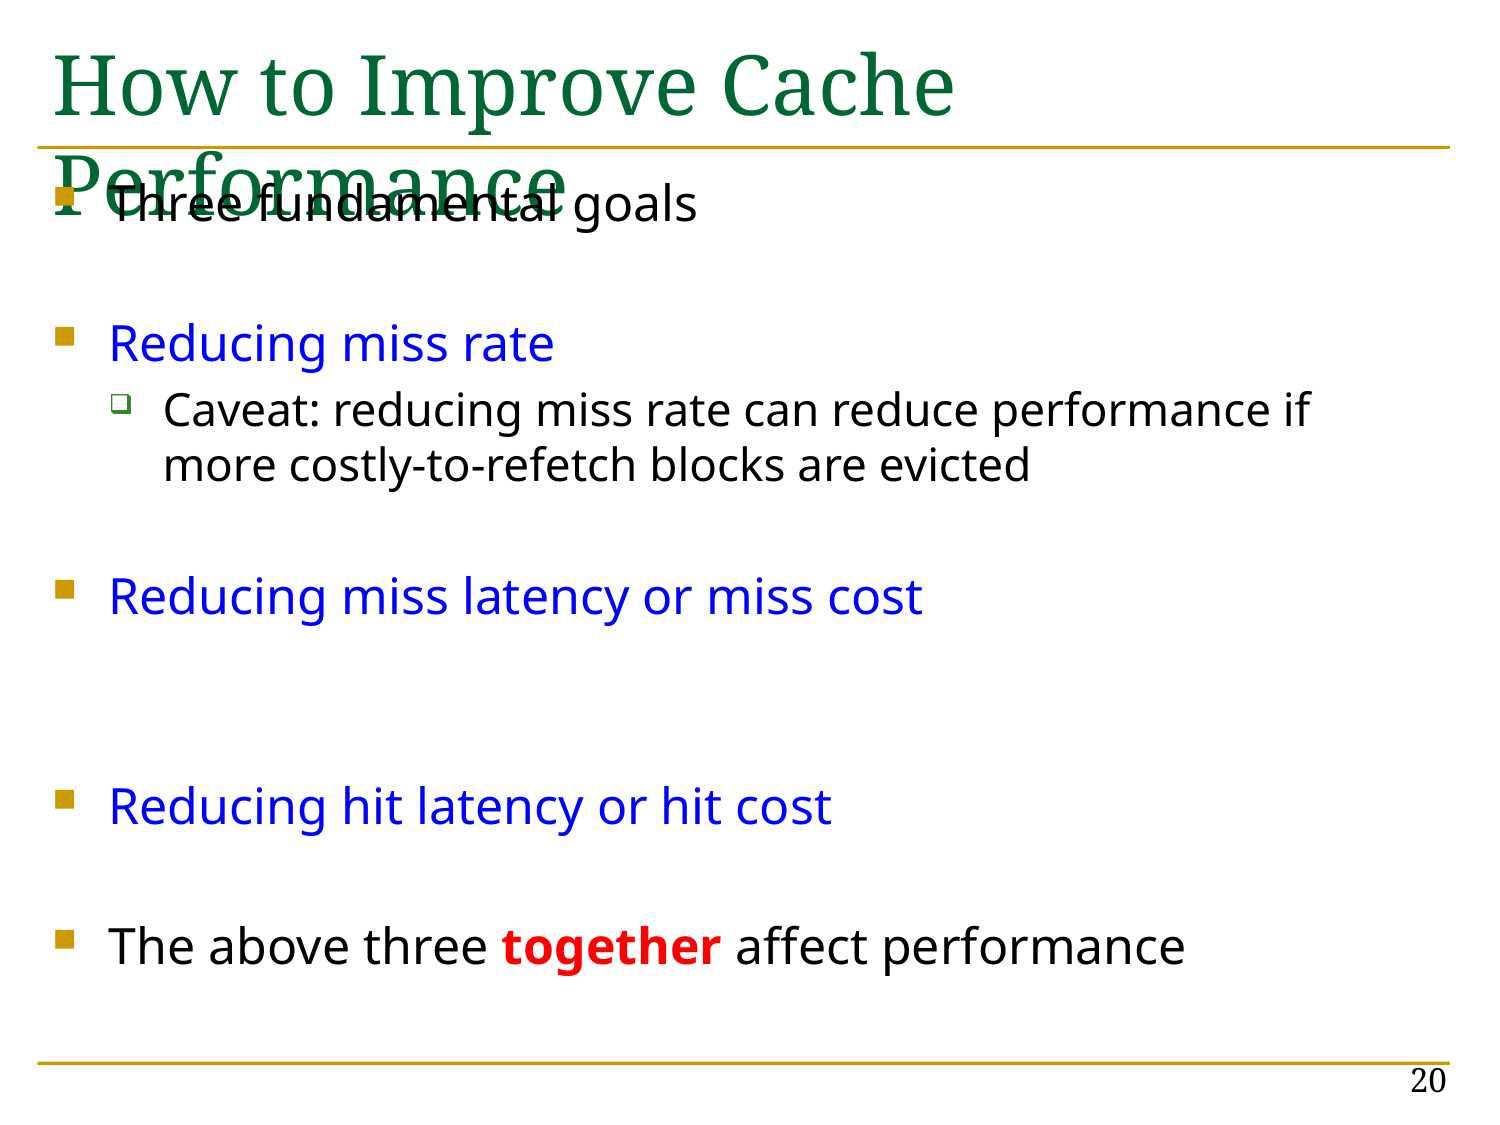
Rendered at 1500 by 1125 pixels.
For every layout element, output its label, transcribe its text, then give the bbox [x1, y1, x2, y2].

slide_number 20 [1111, 1036, 1462, 1112]
list Three fundamental goals Reducing miss rate Caveat: reducing miss rate can reduce performance if more costly-to-refetch blocks are evicted Reducing miss latency or miss cost Reducing hit latency or hit cost The above three together affect performance [37, 163, 1450, 1016]
title How to Improve Cache Performance [37, 24, 1450, 163]
